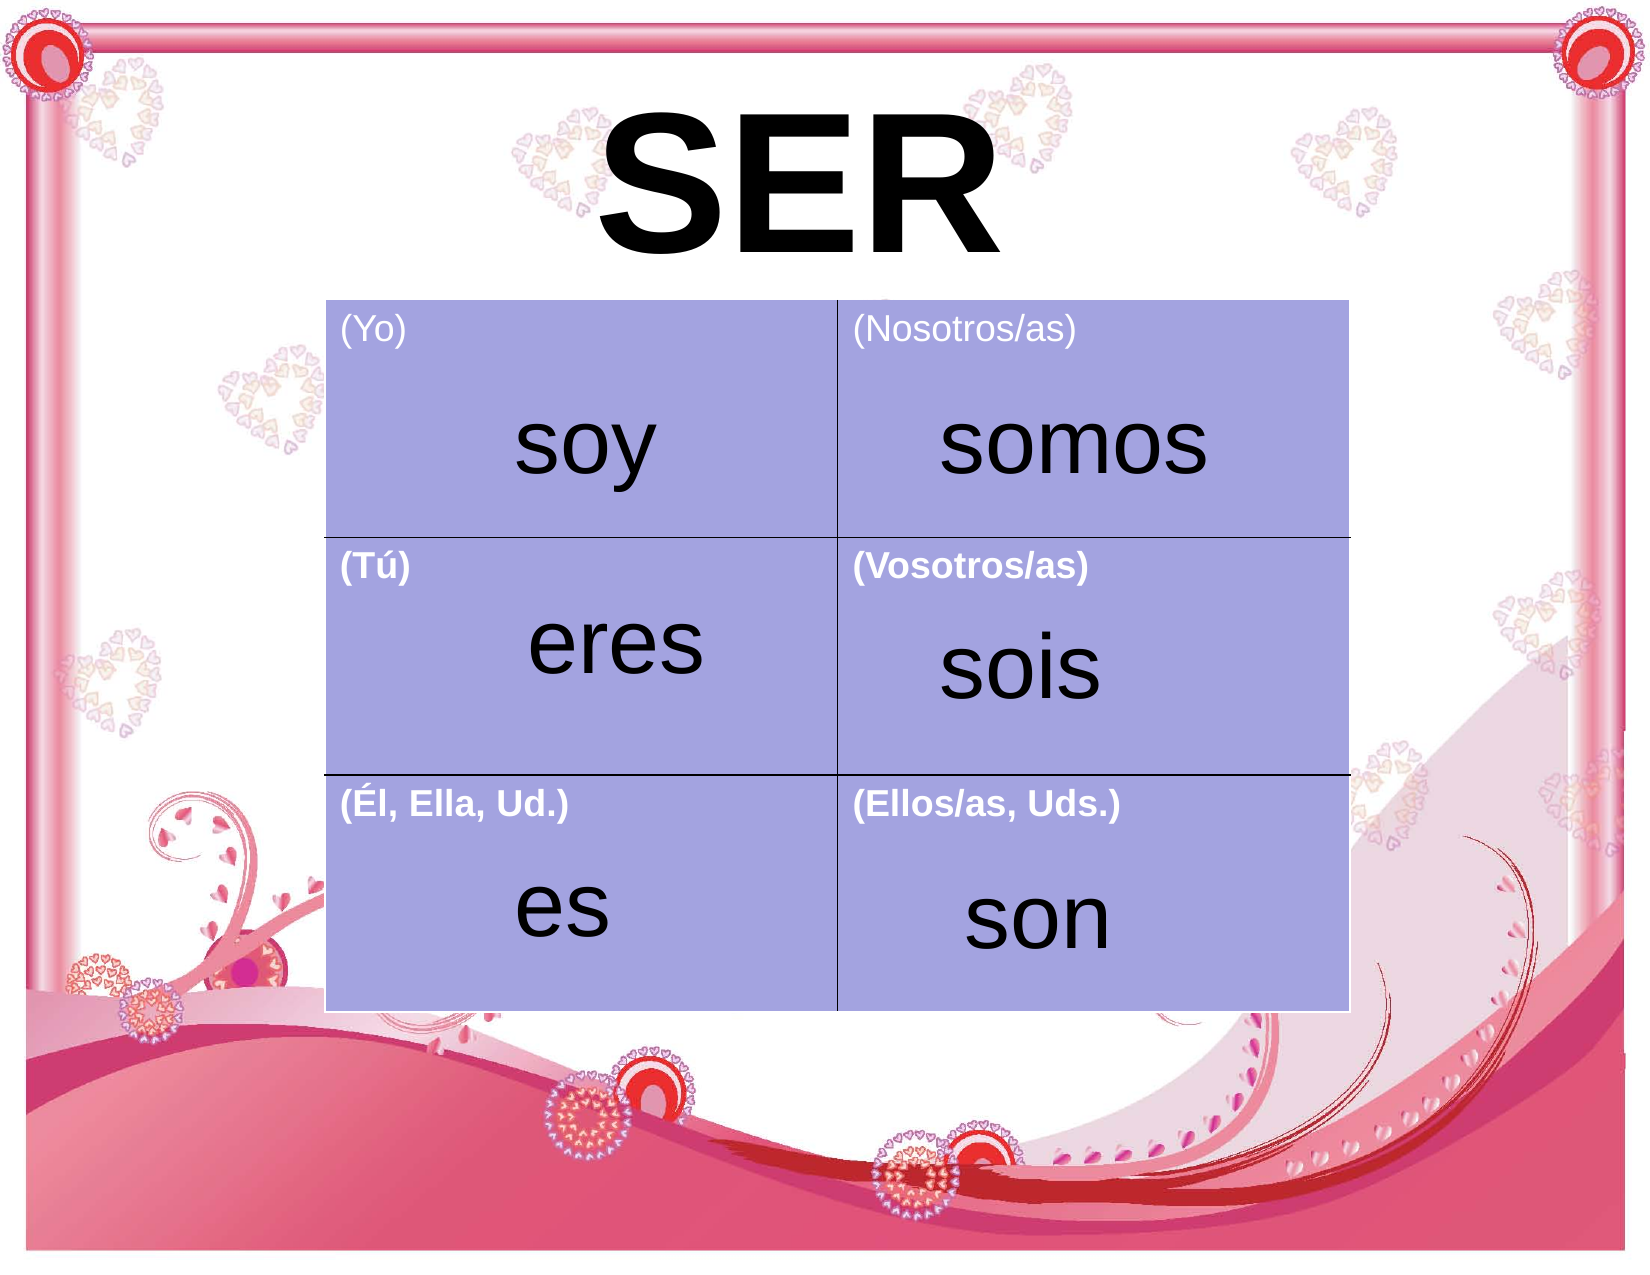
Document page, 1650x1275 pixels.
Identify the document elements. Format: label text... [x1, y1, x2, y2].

text_box eres [512, 574, 888, 700]
table_header (Nosotros/as) [838, 300, 1349, 537]
text_box es [499, 837, 875, 963]
text_box son [949, 849, 1325, 975]
table_cell (Ellos/as, Uds.) [838, 776, 1349, 1011]
text_box sois [924, 599, 1300, 725]
table_cell (Él, Ella, Ud.) [326, 776, 837, 1011]
text_box soy [499, 374, 875, 500]
table_cell (Vosotros/as) [838, 538, 1349, 774]
table_cell (Tú) [326, 538, 837, 774]
text_box somos [924, 374, 1300, 500]
table_header (Yo) [326, 300, 837, 537]
picture [0, 0, 1650, 1275]
text_box SER [124, 45, 1475, 233]
